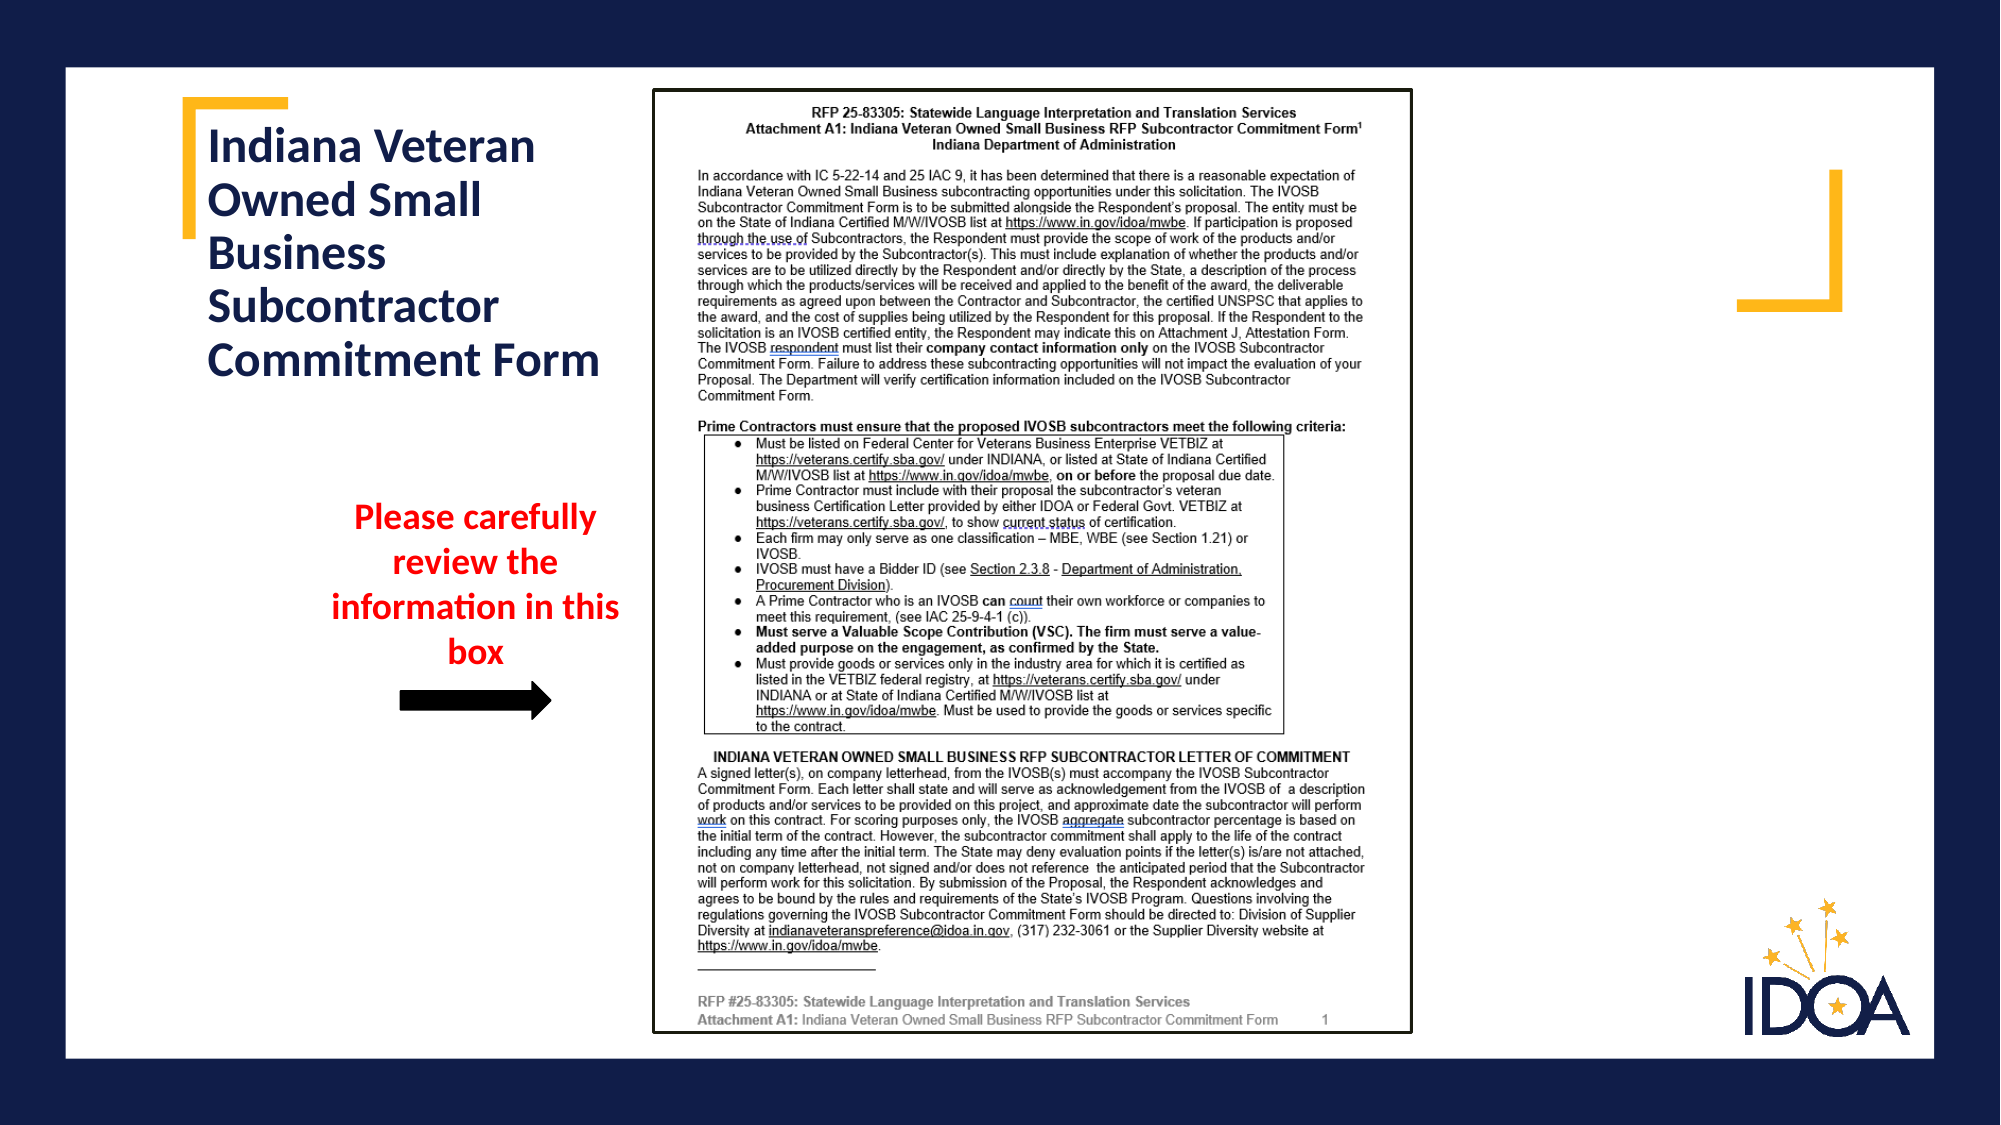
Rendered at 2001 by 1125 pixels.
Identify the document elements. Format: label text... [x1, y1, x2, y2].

picture [654, 91, 1411, 1032]
text_box Indiana Veteran Owned Small Business Subcontractor Commitment Form [192, 105, 649, 402]
text_box [400, 681, 551, 720]
text_box Please carefully review the information in this box [296, 484, 649, 680]
picture [1702, 857, 1959, 1114]
